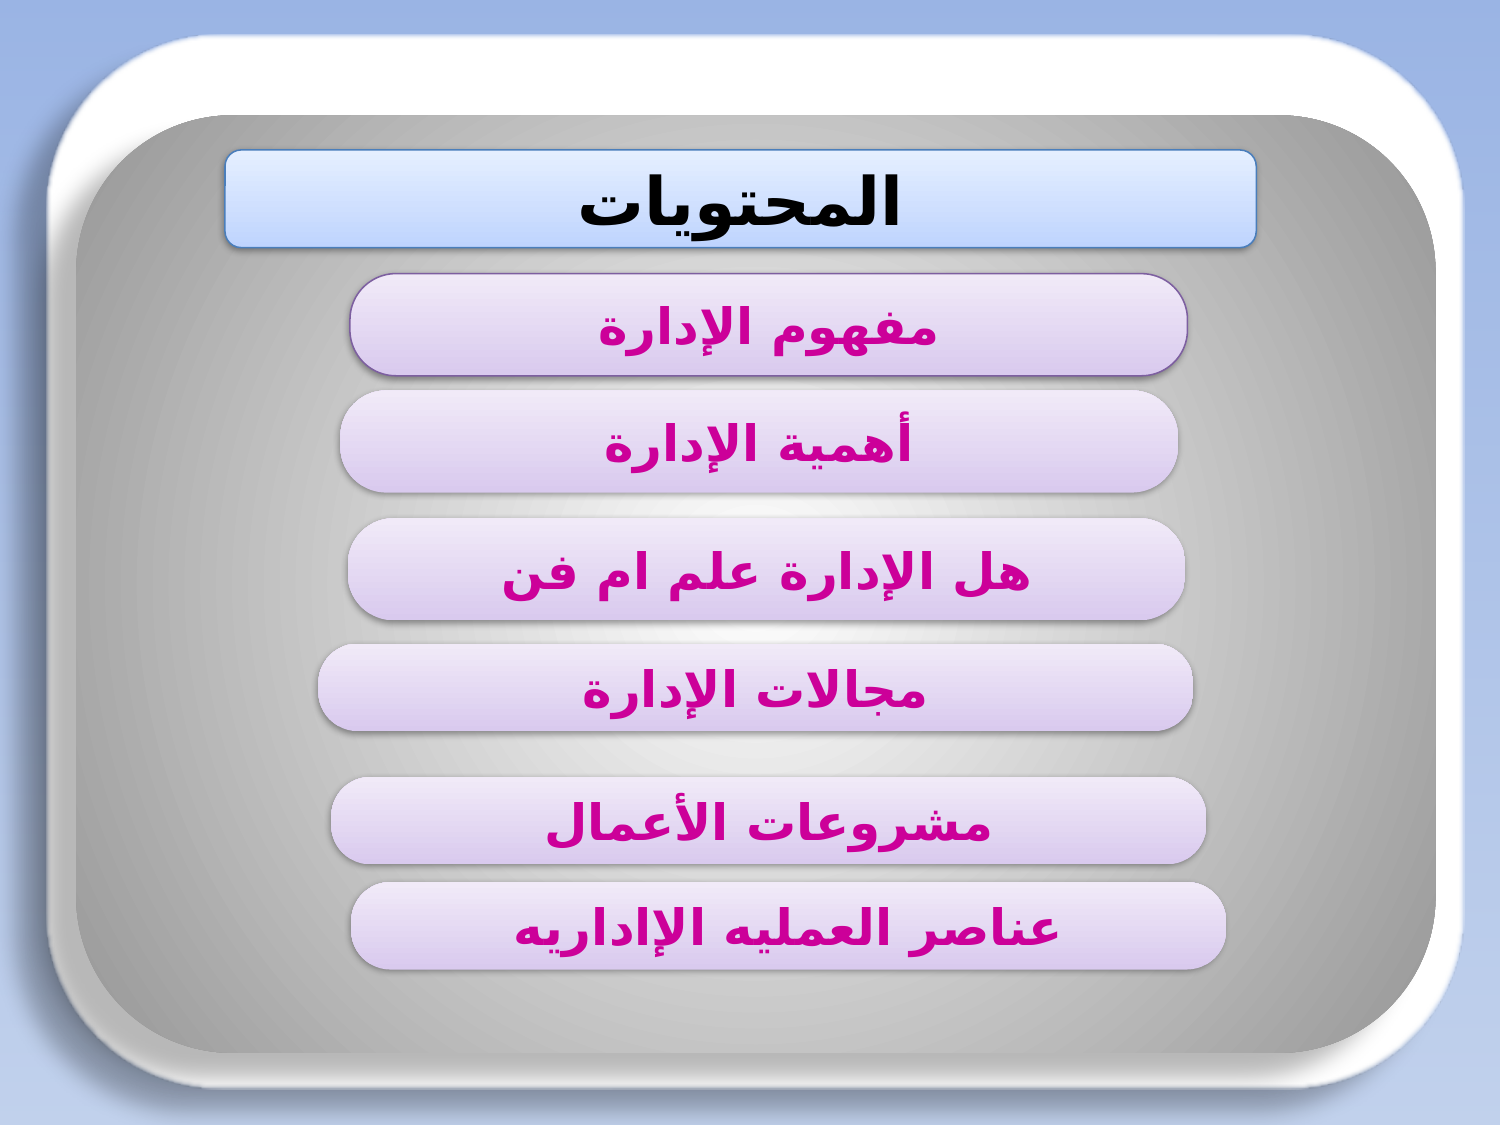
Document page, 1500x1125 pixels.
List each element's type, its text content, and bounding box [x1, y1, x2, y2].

text_box مجالات الإدارة [317, 642, 1195, 732]
text_box [0, 0, 1500, 1125]
text_box [49, 34, 1468, 1088]
text_box مفهوم الإدارة [349, 272, 1189, 377]
text_box [74, 113, 1438, 1055]
text_box مشروعات الأعمال [330, 776, 1208, 866]
text_box أهمية الإدارة [339, 389, 1179, 494]
text_box عناصر العمليه الإاداريه [350, 881, 1227, 971]
text_box المحتويات [224, 149, 1258, 249]
text_box هل الإدارة علم ام فن [347, 517, 1187, 622]
